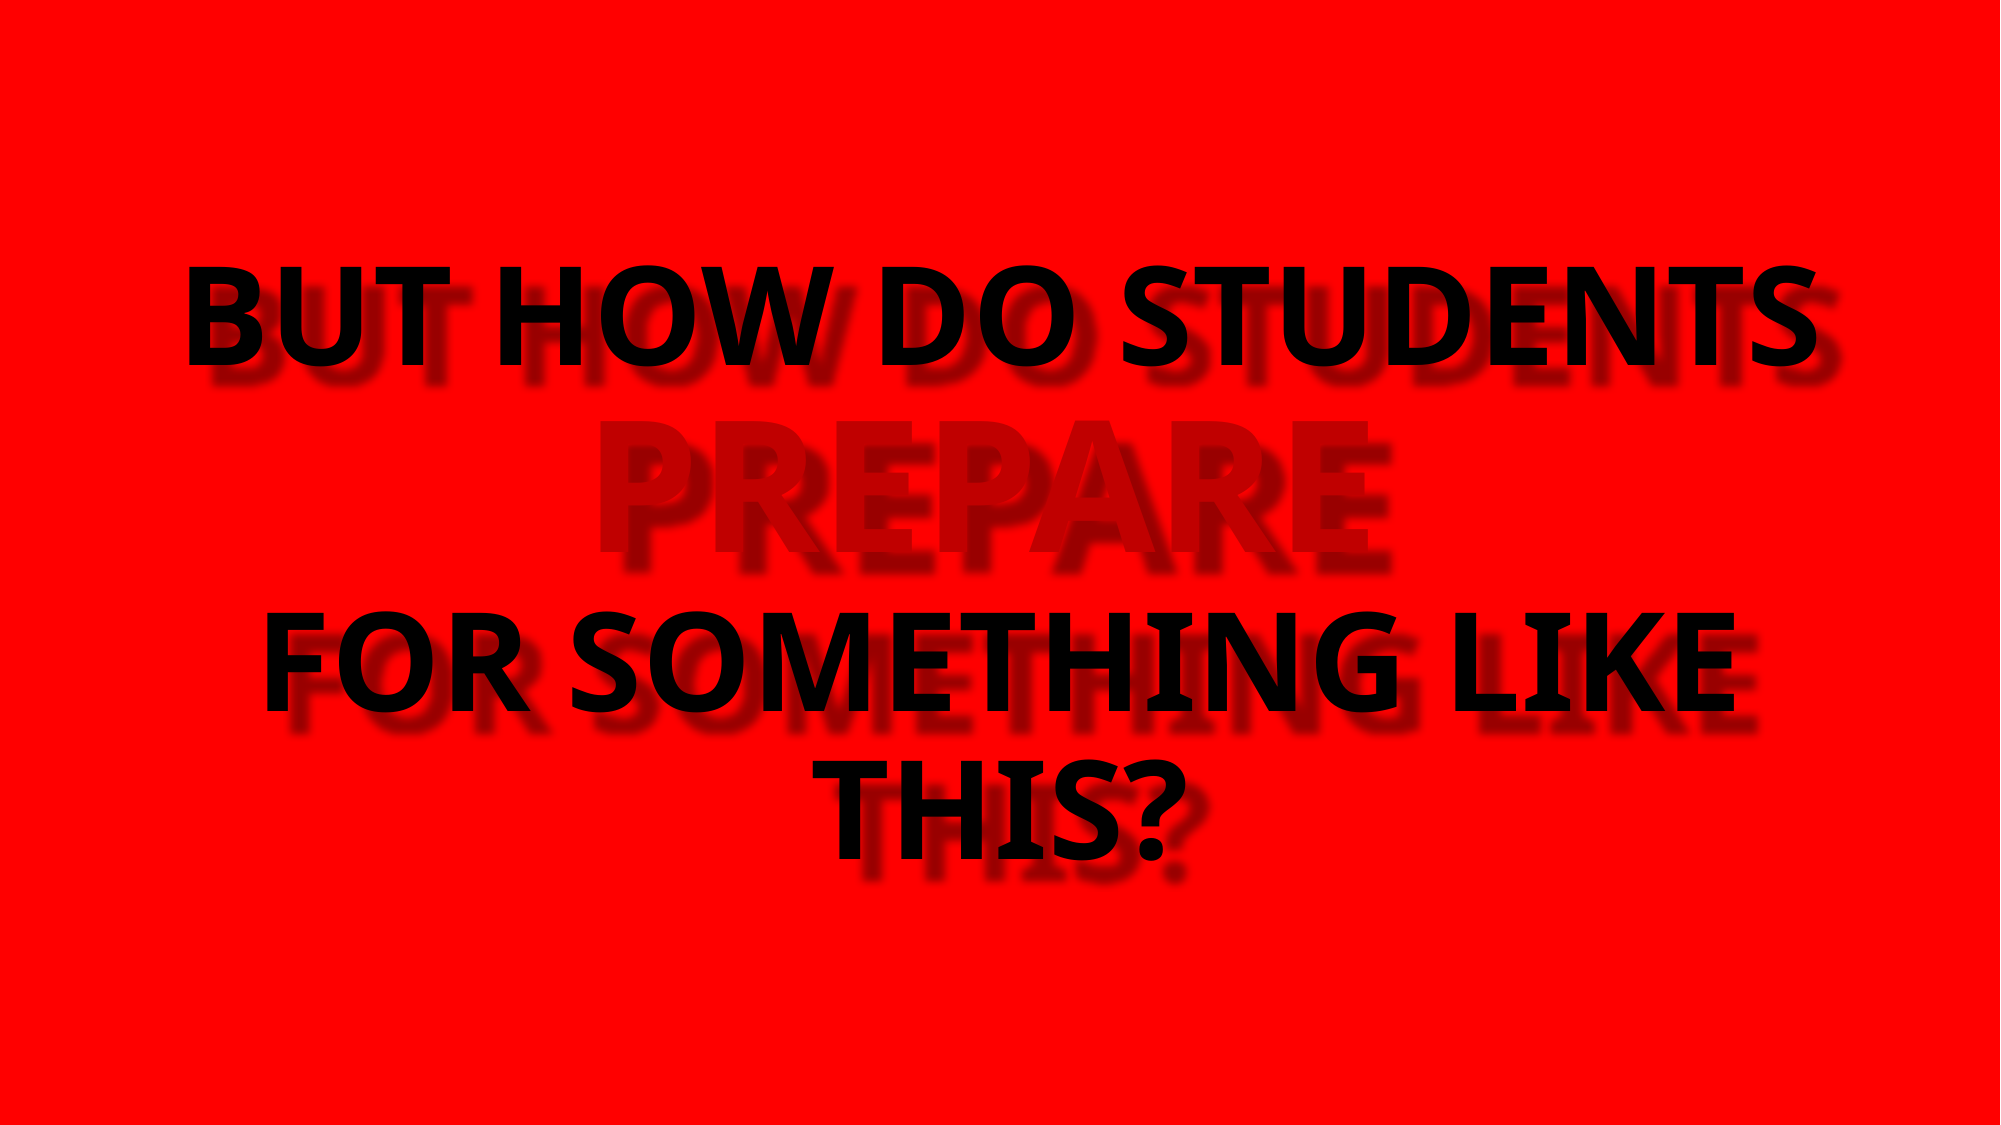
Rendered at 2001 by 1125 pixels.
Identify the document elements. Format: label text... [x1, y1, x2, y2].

title BUT HOW DO STUDENTS PREPARE FOR SOMETHING LIKE THIS? [137, 459, 1863, 677]
